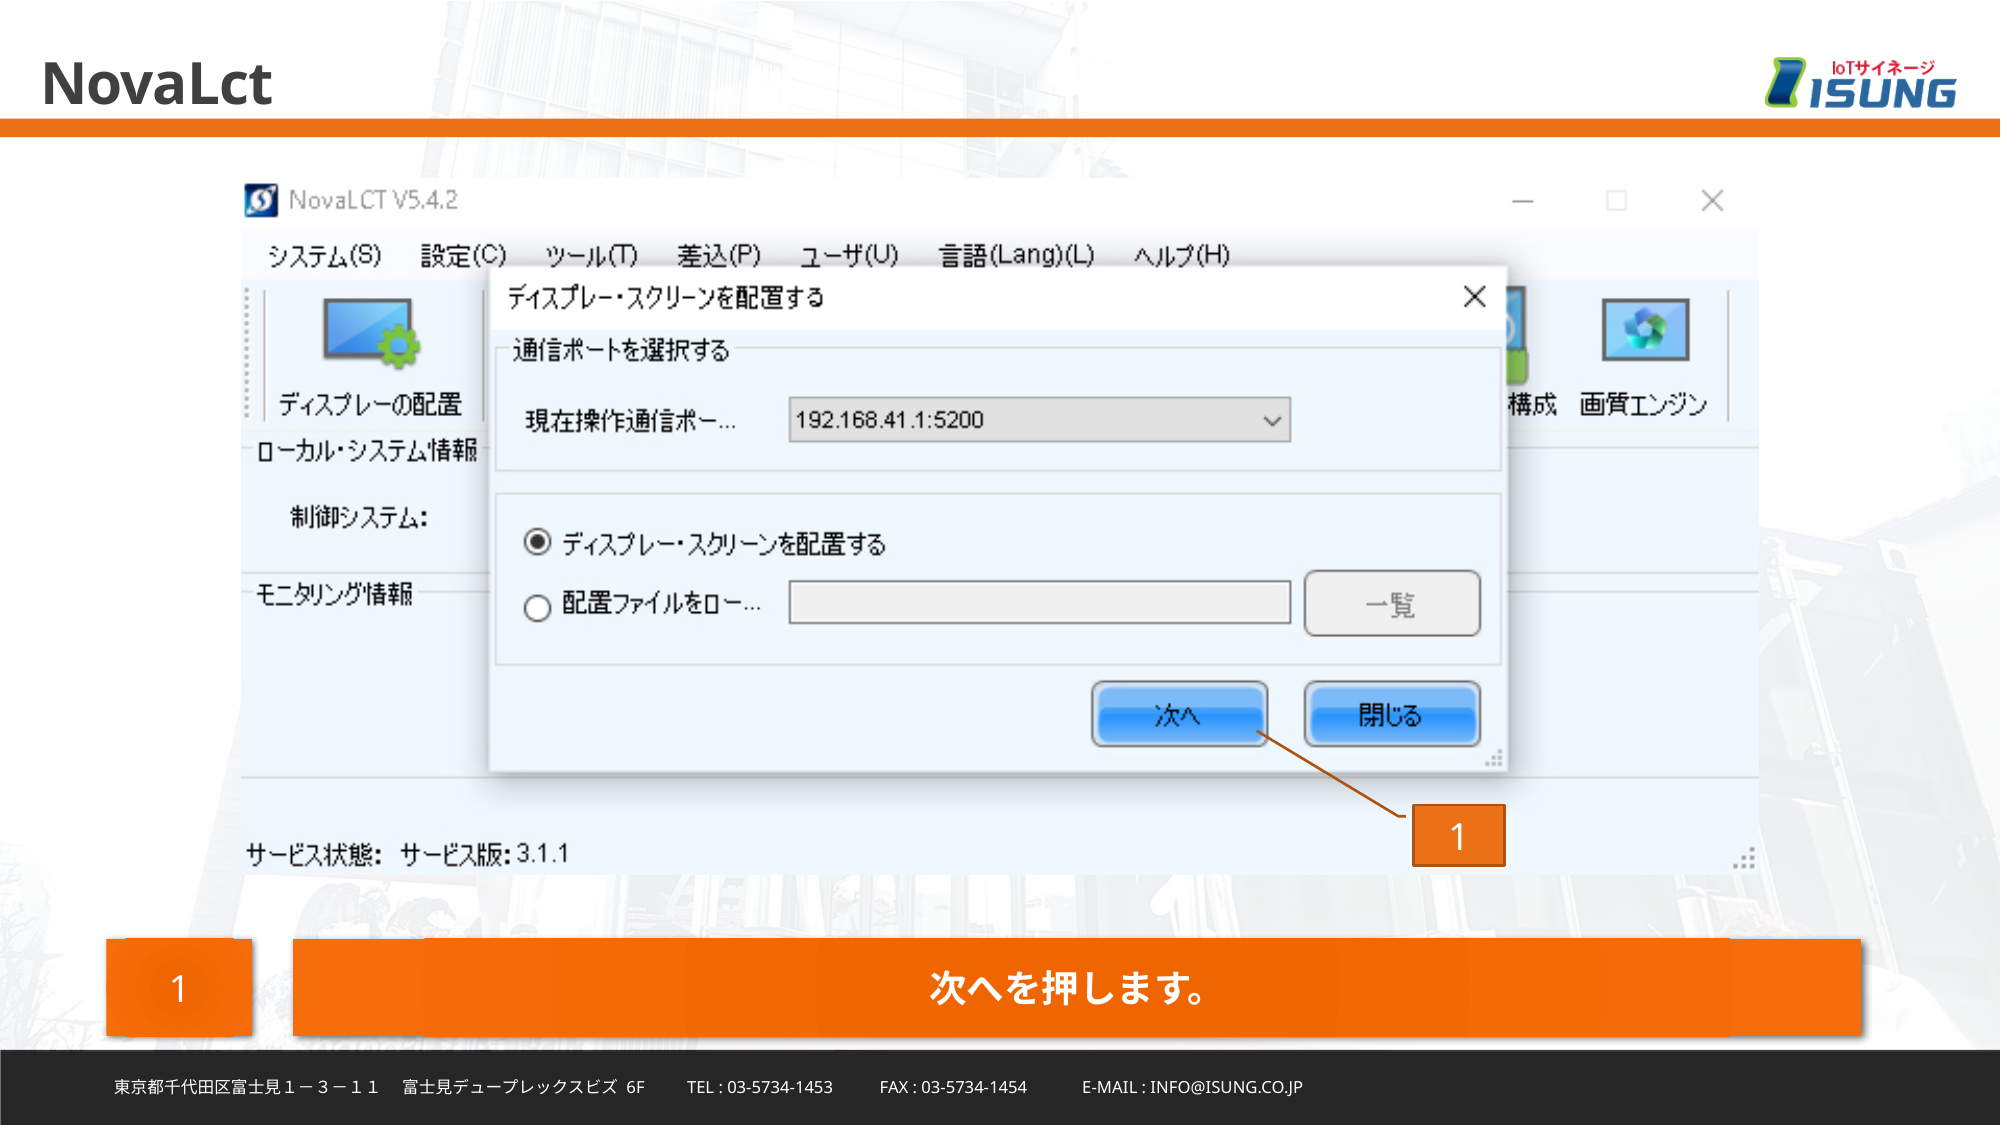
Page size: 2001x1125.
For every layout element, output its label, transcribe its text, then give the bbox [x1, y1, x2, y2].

text_box 東京都千代田区富士見１－３－１１ 富士見デュープレックスビズ 6F TEL : 03-5734-1453 FAX : 03-5734-1454 E-Mail : info@isung.co.jp [25, 1067, 1320, 1110]
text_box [241, 178, 1759, 876]
picture [0, 0, 2000, 1053]
